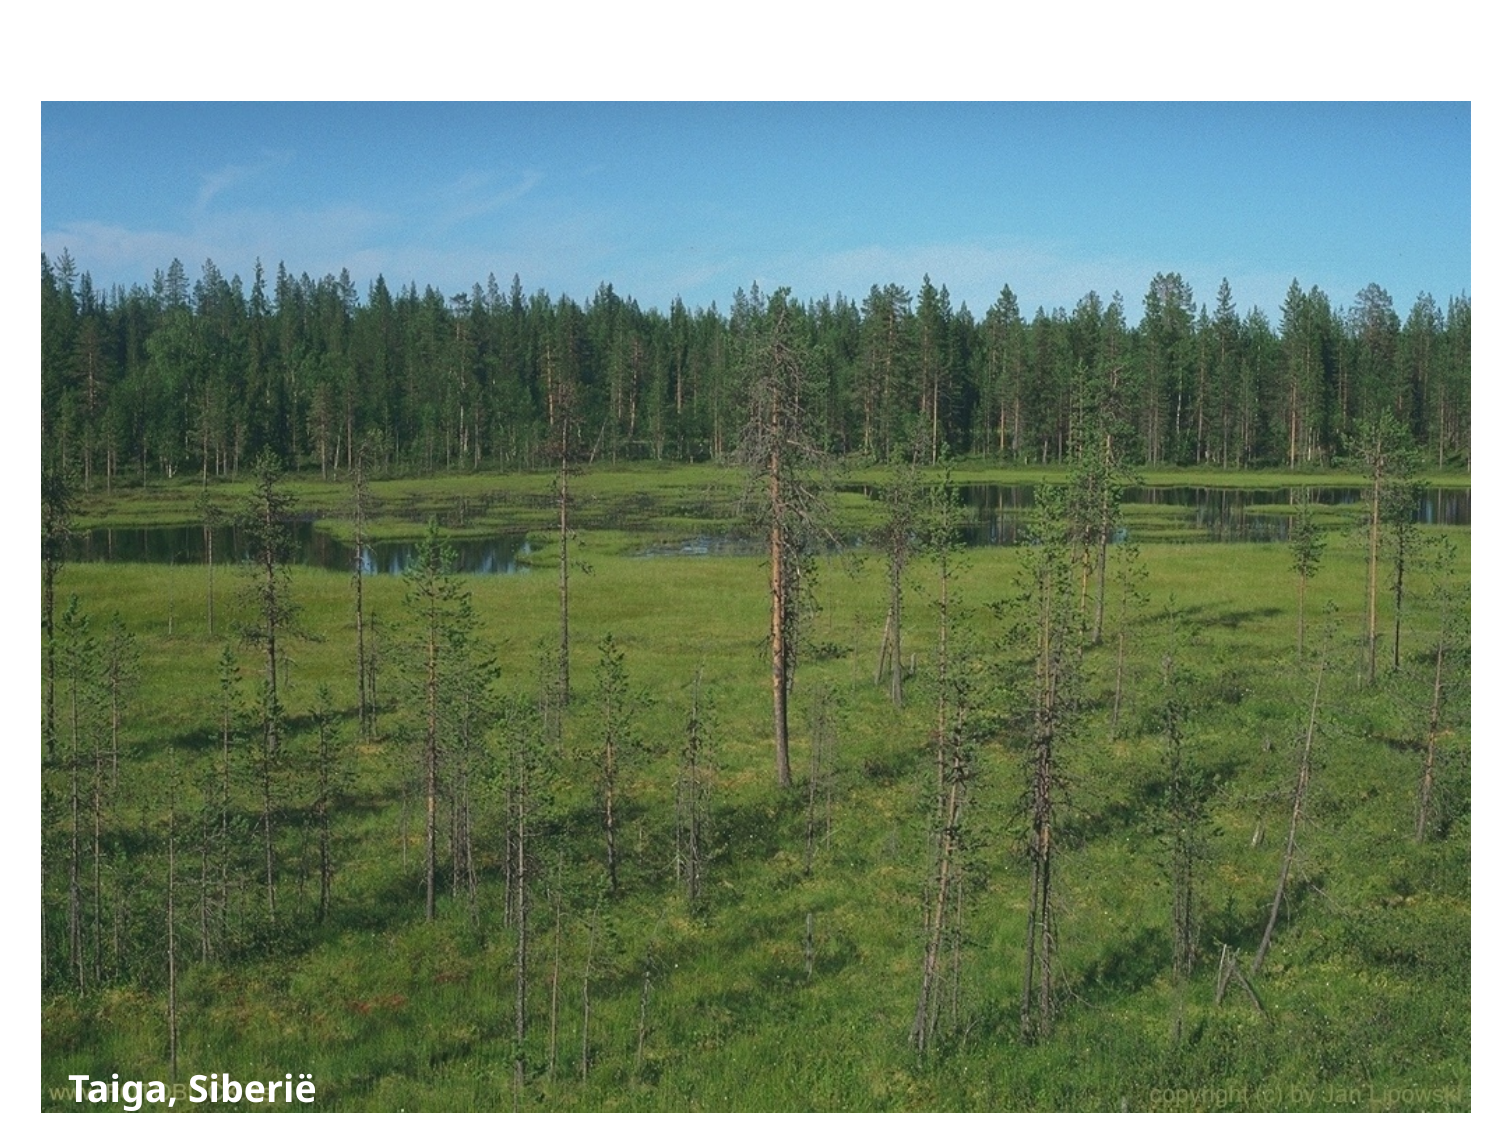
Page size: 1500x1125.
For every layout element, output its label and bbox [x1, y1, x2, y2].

picture [41, 101, 1471, 1113]
